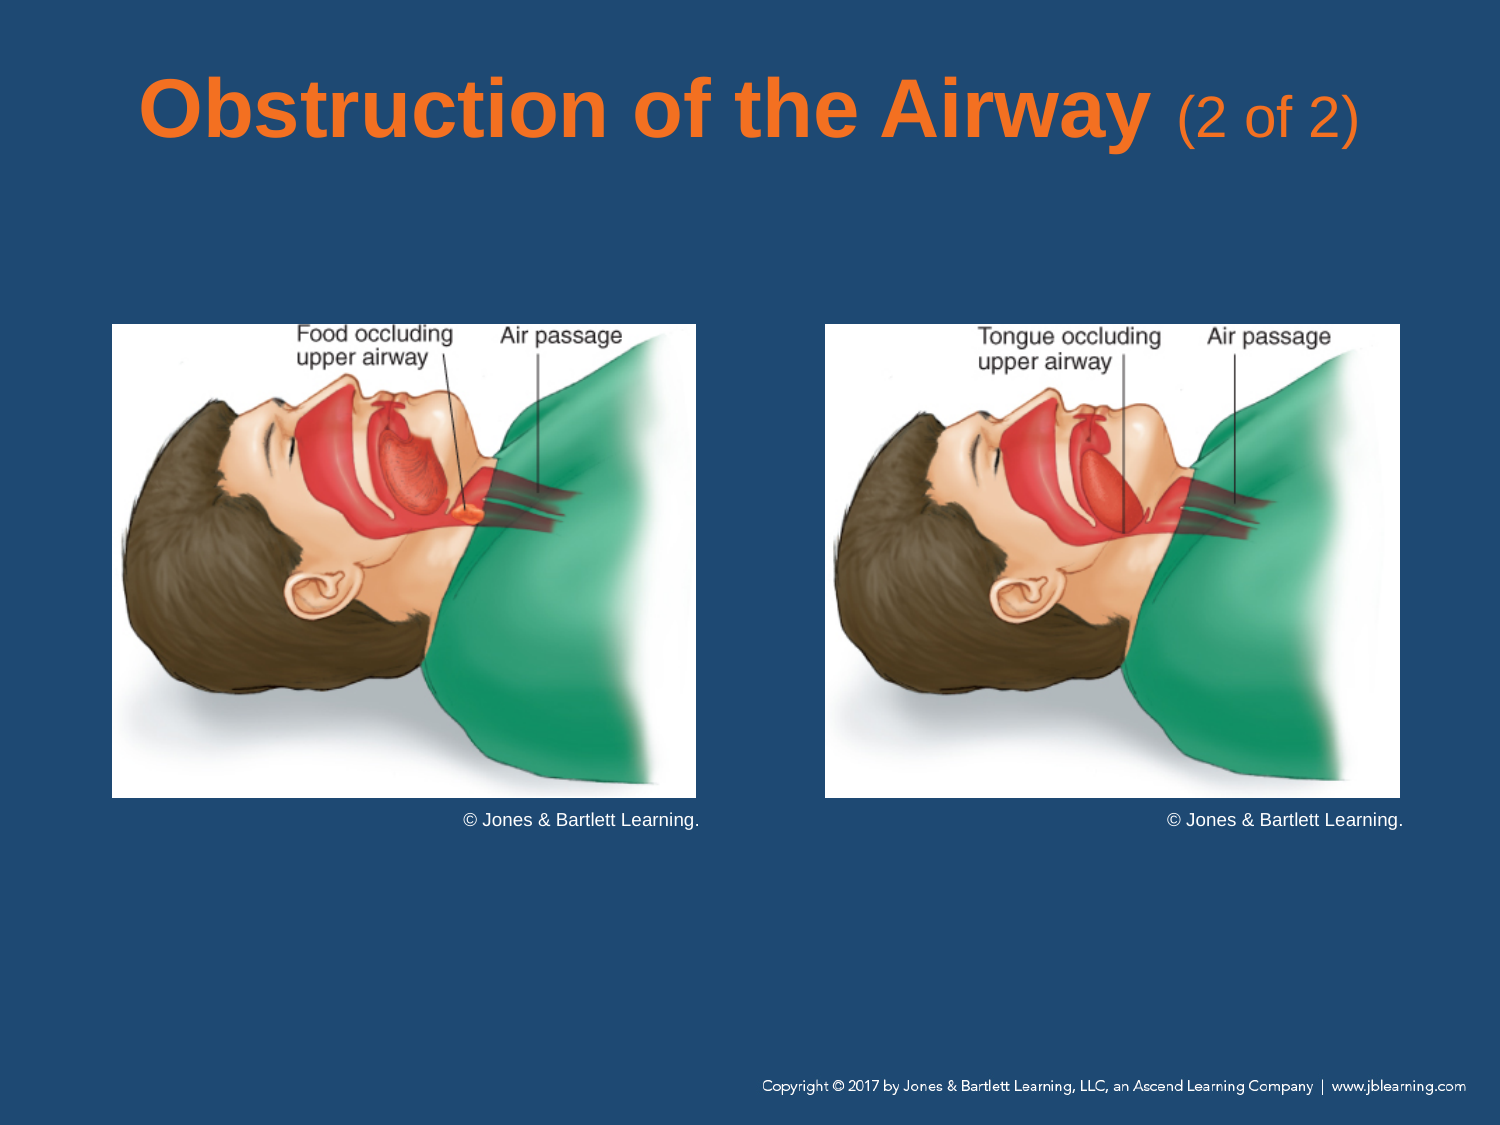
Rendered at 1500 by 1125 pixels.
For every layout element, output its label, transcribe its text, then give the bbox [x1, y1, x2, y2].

text_box © Jones & Bartlett Learning. [448, 800, 715, 838]
title Obstruction of the Airway (2 of 2) [112, 37, 1388, 188]
picture [0, 0, 1500, 1125]
text_box © Jones & Bartlett Learning. [1152, 800, 1419, 838]
